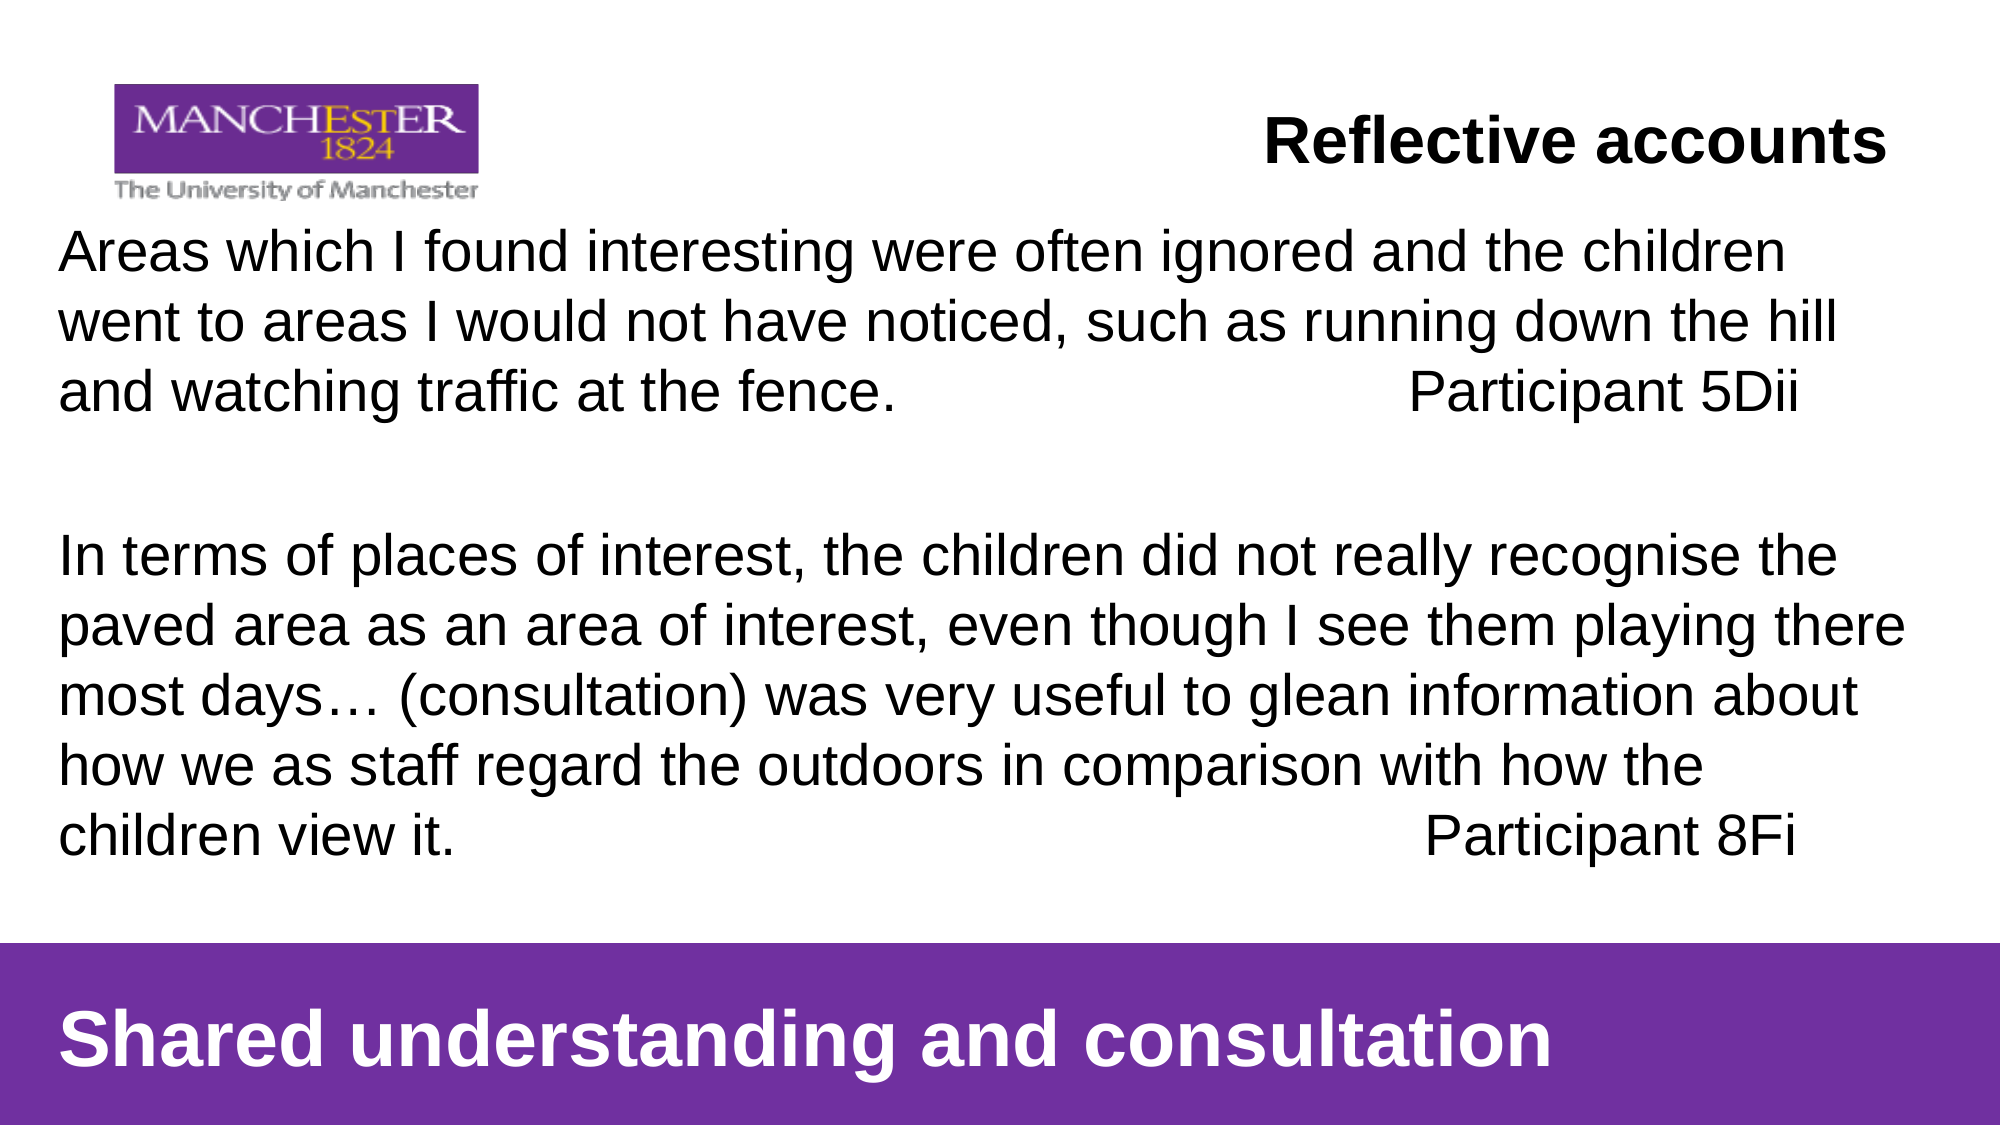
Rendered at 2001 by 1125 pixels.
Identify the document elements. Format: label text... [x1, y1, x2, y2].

text_box Shared understanding and consultation [0, 943, 2000, 1125]
list Areas which I found interesting were often ignored and the children went to areas I would not have noticed, such as running down the hill and watching traffic at the fence. Participant 5Dii In terms of places of interest, the children did not really recognise the paved area as an area of interest, even though I see them playing there most days… (consultation) was very useful to glean information about how we as staff regard the outdoors in comparison with how the children view it. Participant 8Fi [42, 42, 1936, 943]
